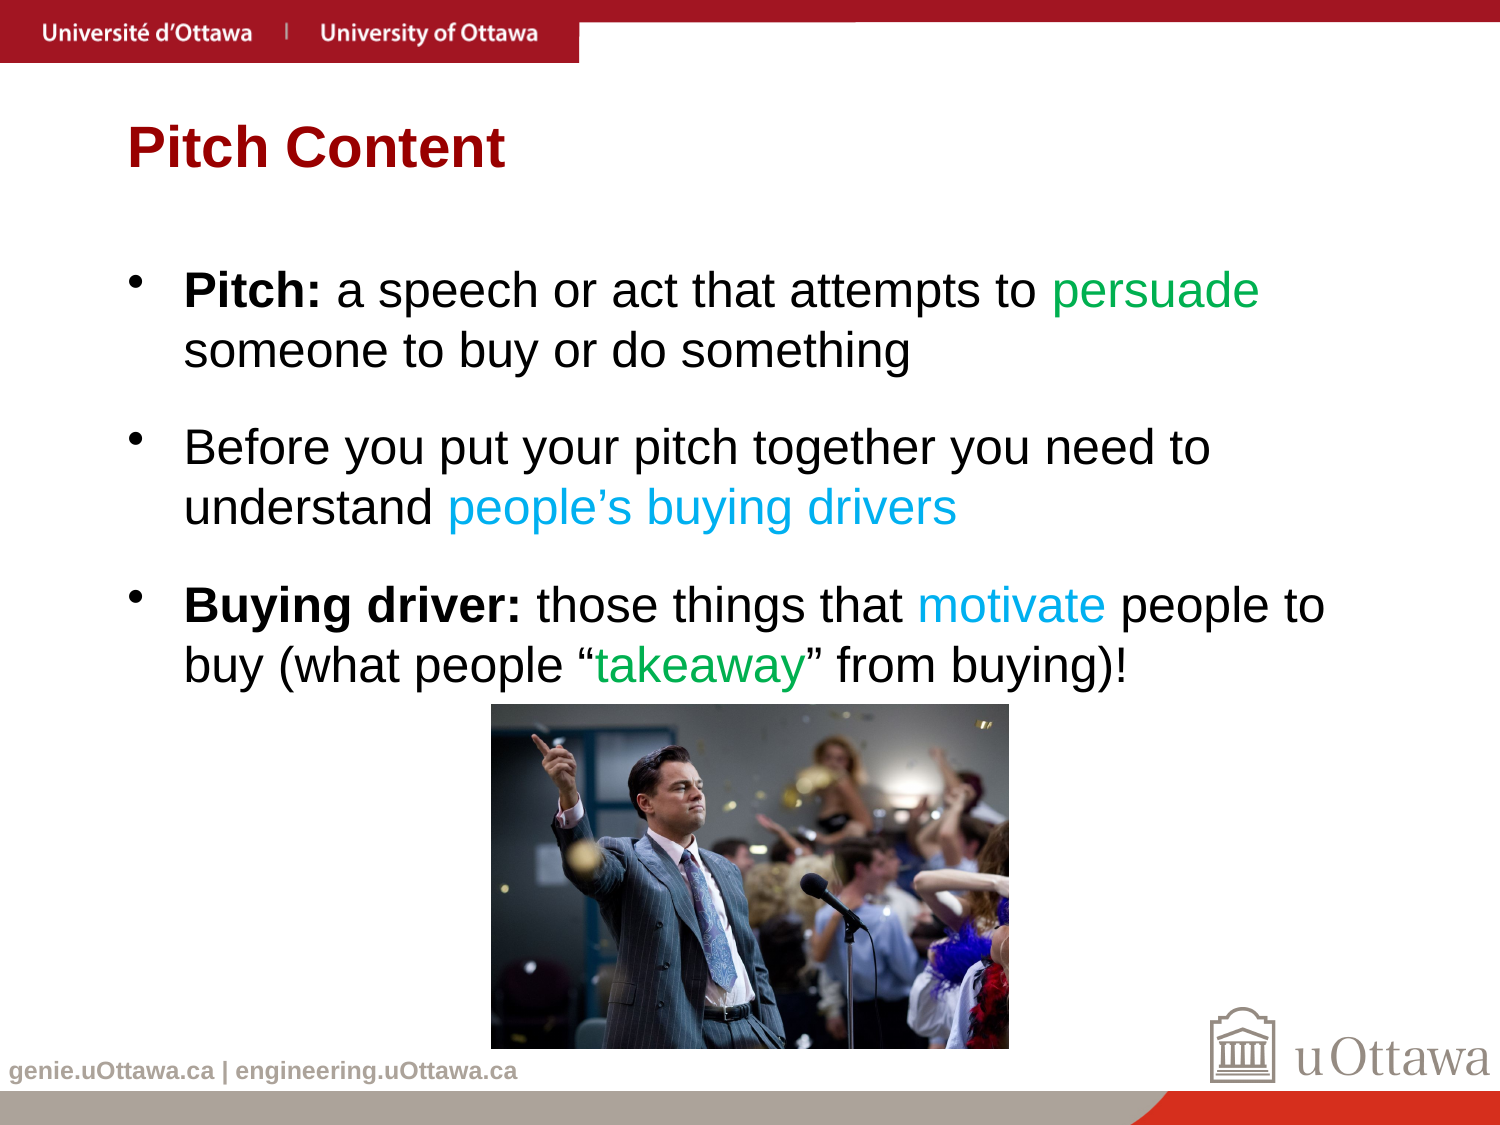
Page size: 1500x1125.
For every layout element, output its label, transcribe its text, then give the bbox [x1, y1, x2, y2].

picture [491, 703, 1009, 1050]
title Pitch Content [112, 101, 1188, 213]
picture [1210, 1007, 1490, 1083]
list Pitch: a speech or act that attempts to persuade someone to buy or do something Before you put your pitch together you need to understand people’s buying drivers Buying driver: those things that motivate people to buy (what people “takeaway” from buying)! [112, 249, 1388, 888]
picture [0, 0, 1500, 63]
picture [0, 1091, 1500, 1125]
